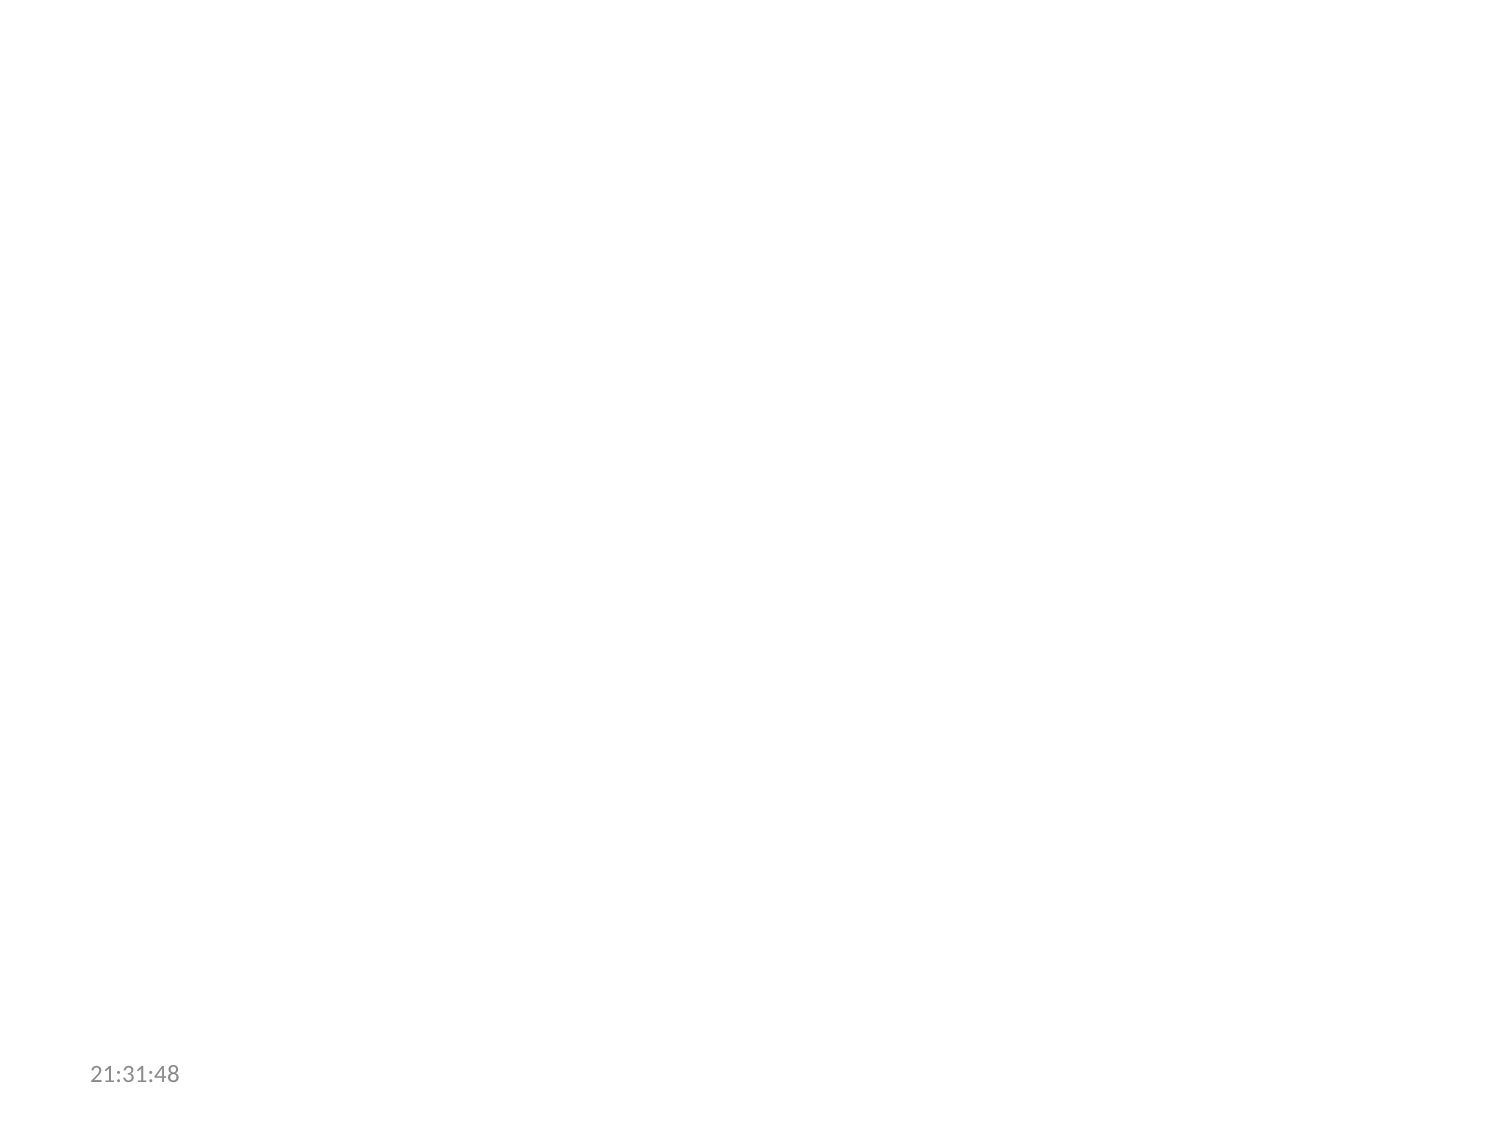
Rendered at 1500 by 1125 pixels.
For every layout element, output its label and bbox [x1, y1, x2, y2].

slide_number [75, 1042, 425, 1103]
